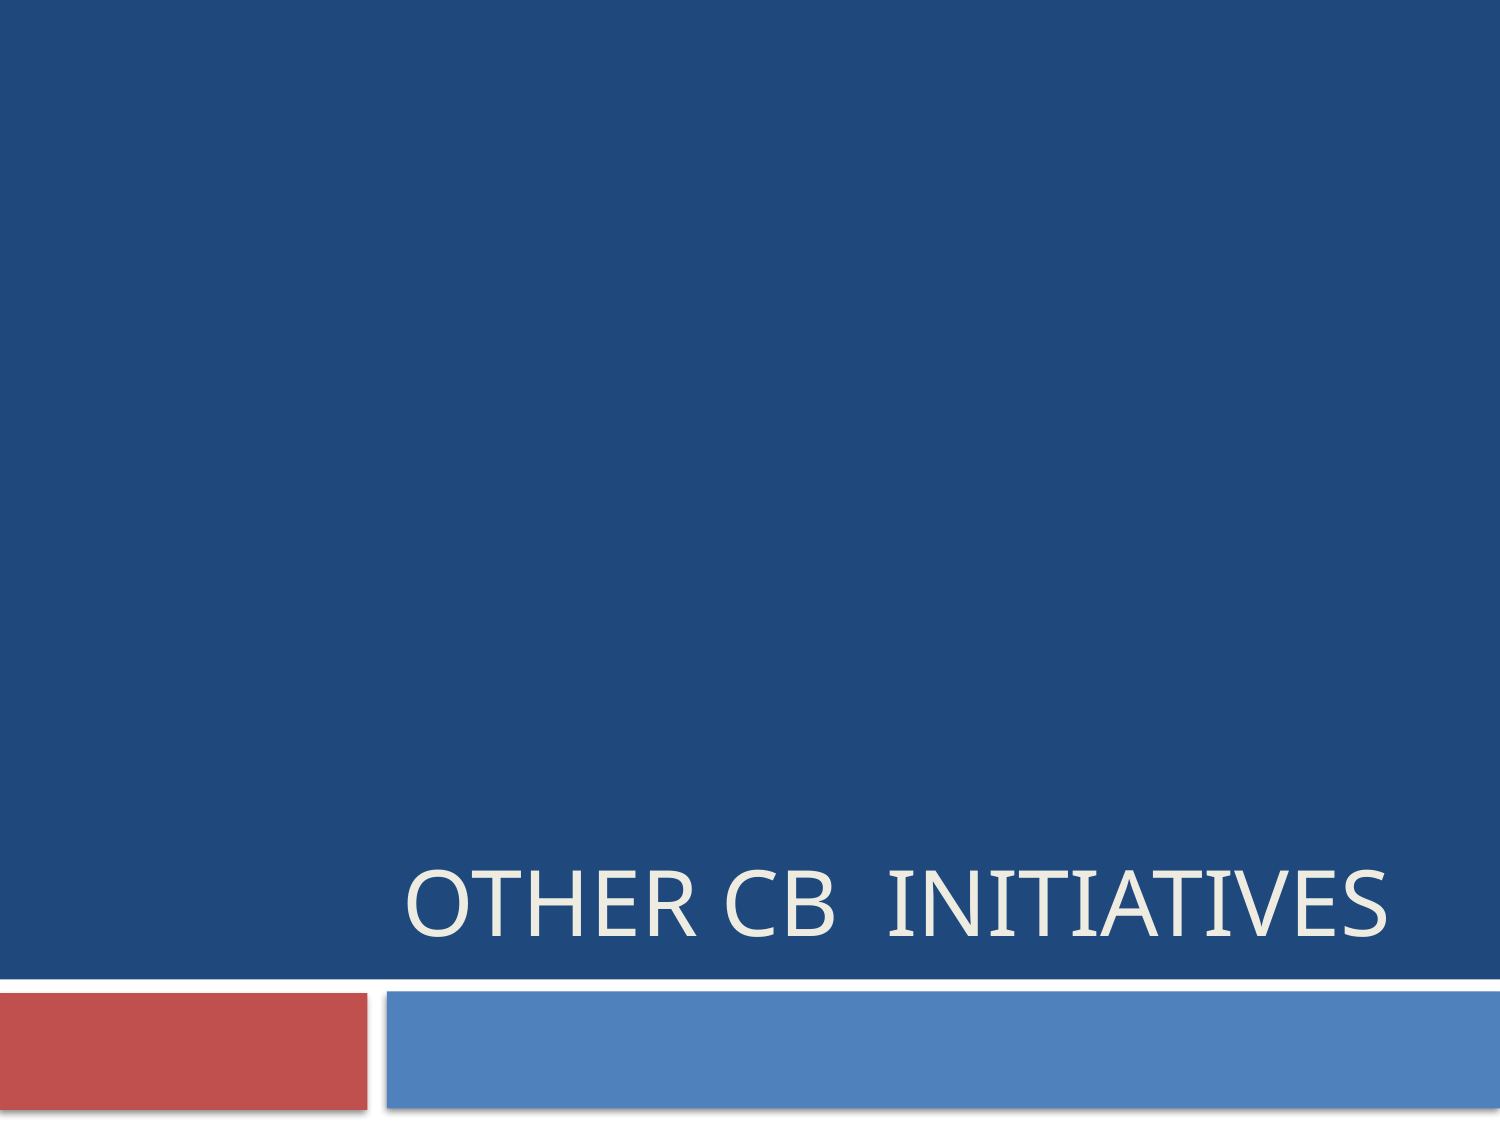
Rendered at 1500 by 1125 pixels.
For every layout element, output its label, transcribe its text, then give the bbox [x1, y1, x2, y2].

title Other CB Initiatives [387, 662, 1450, 963]
